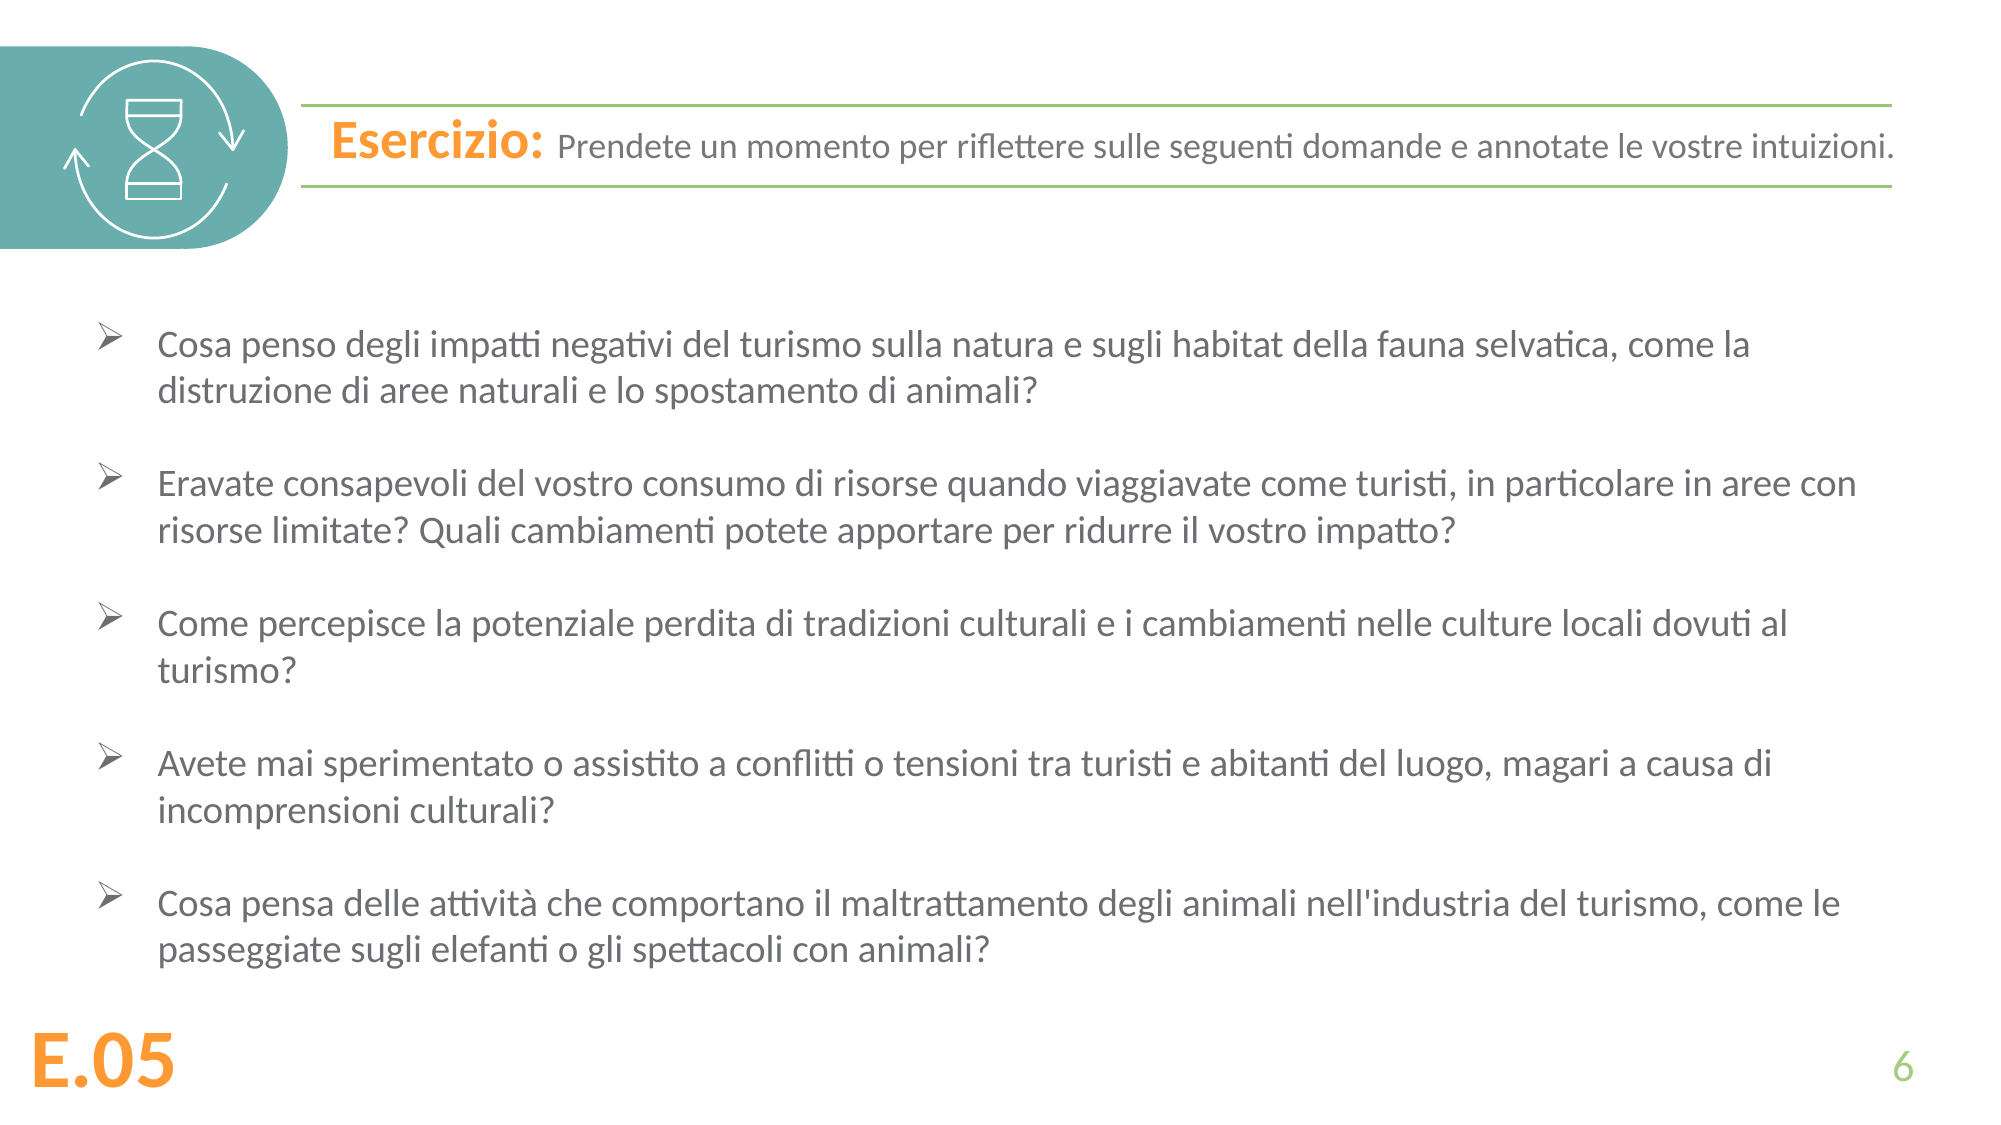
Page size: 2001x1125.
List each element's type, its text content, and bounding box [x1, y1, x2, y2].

list Cosa penso degli impatti negativi del turismo sulla natura e sugli habitat della fauna selvatica, come la distruzione di aree naturali e lo spostamento di animali? Eravate consapevoli del vostro consumo di risorse quando viaggiavate come turisti, in particolare in aree con risorse limitate? Quali cambiamenti potete apportare per ridurre il vostro impatto? Come percepisce la potenziale perdita di tradizioni culturali e i cambiamenti nelle culture locali dovuti al turismo? Avete mai sperimentato o assistito a conflitti o tensioni tra turisti e abitanti del luogo, magari a causa di incomprensioni culturali? Cosa pensa delle attività che comportano il maltrattamento degli animali nell'industria del turismo, come le passeggiate sugli elefanti o gli spettacoli con animali? [75, 298, 1904, 1009]
list Esercizio: Prendete un momento per riflettere sulle seguenti domande e annotate le vostre intuizioni. [310, 73, 2000, 206]
slide_number 6 [1851, 1012, 1956, 1115]
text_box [63, 60, 245, 239]
text_box [245, 64, 288, 231]
text_box E.05 [10, 1019, 298, 1125]
text_box [0, 46, 238, 249]
